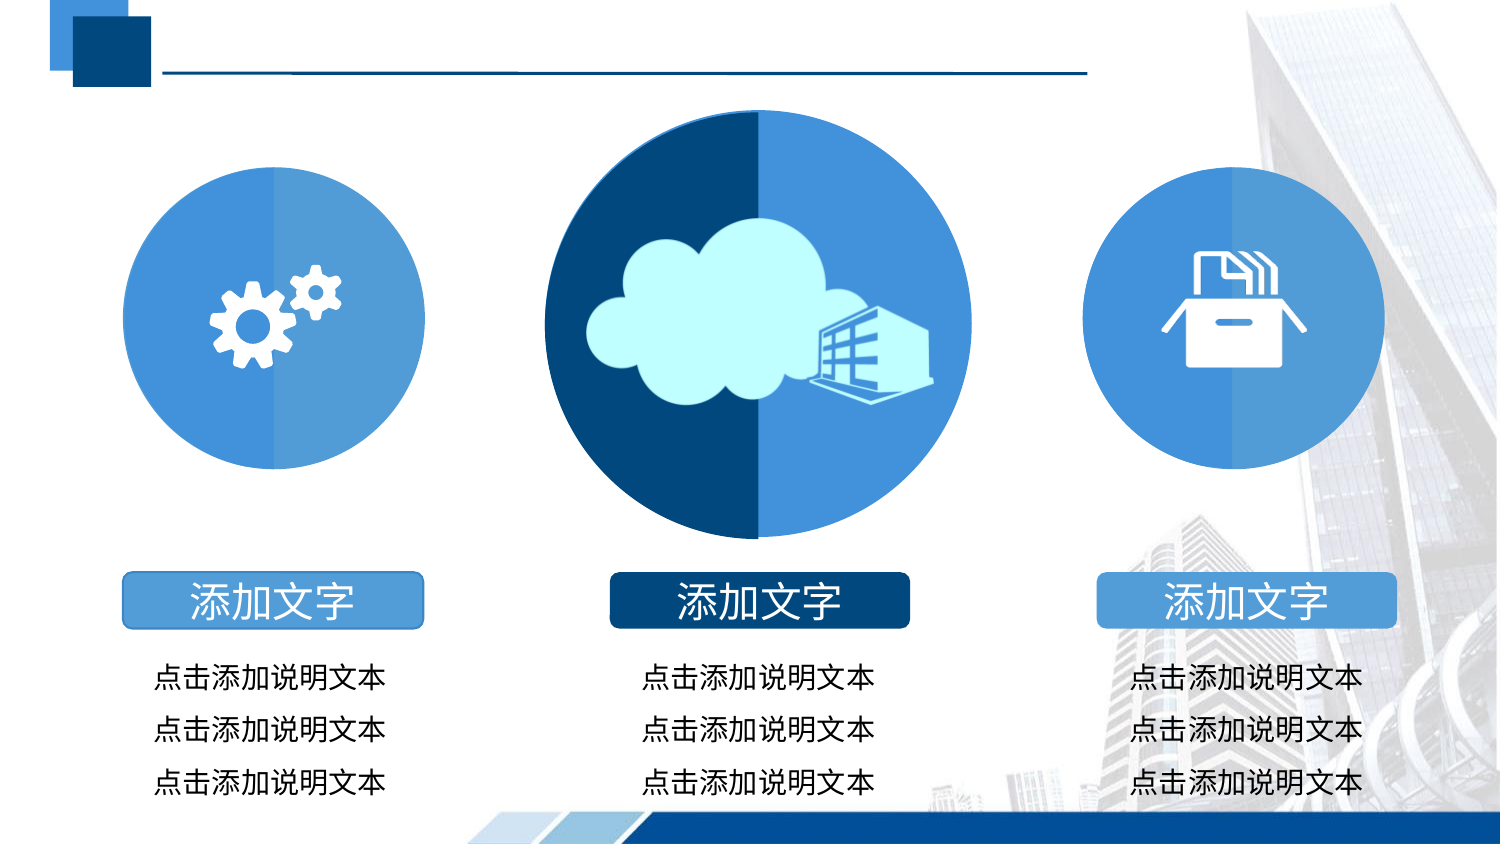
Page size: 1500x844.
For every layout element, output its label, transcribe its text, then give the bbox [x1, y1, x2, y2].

text_box 添加文字 [122, 572, 424, 629]
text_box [544, 109, 972, 540]
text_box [1082, 166, 1385, 470]
text_box 添加文字 [1096, 572, 1398, 629]
picture [0, 0, 1500, 844]
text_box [122, 166, 426, 470]
text_box 添加文字 [609, 572, 911, 629]
text_box 点击添加说明文本 点击添加说明文本 点击添加说明文本 [626, 634, 891, 807]
text_box 点击添加说明文本 点击添加说明文本 点击添加说明文本 [138, 634, 403, 807]
text_box 点击添加说明文本 点击添加说明文本 点击添加说明文本 [1114, 634, 1379, 807]
